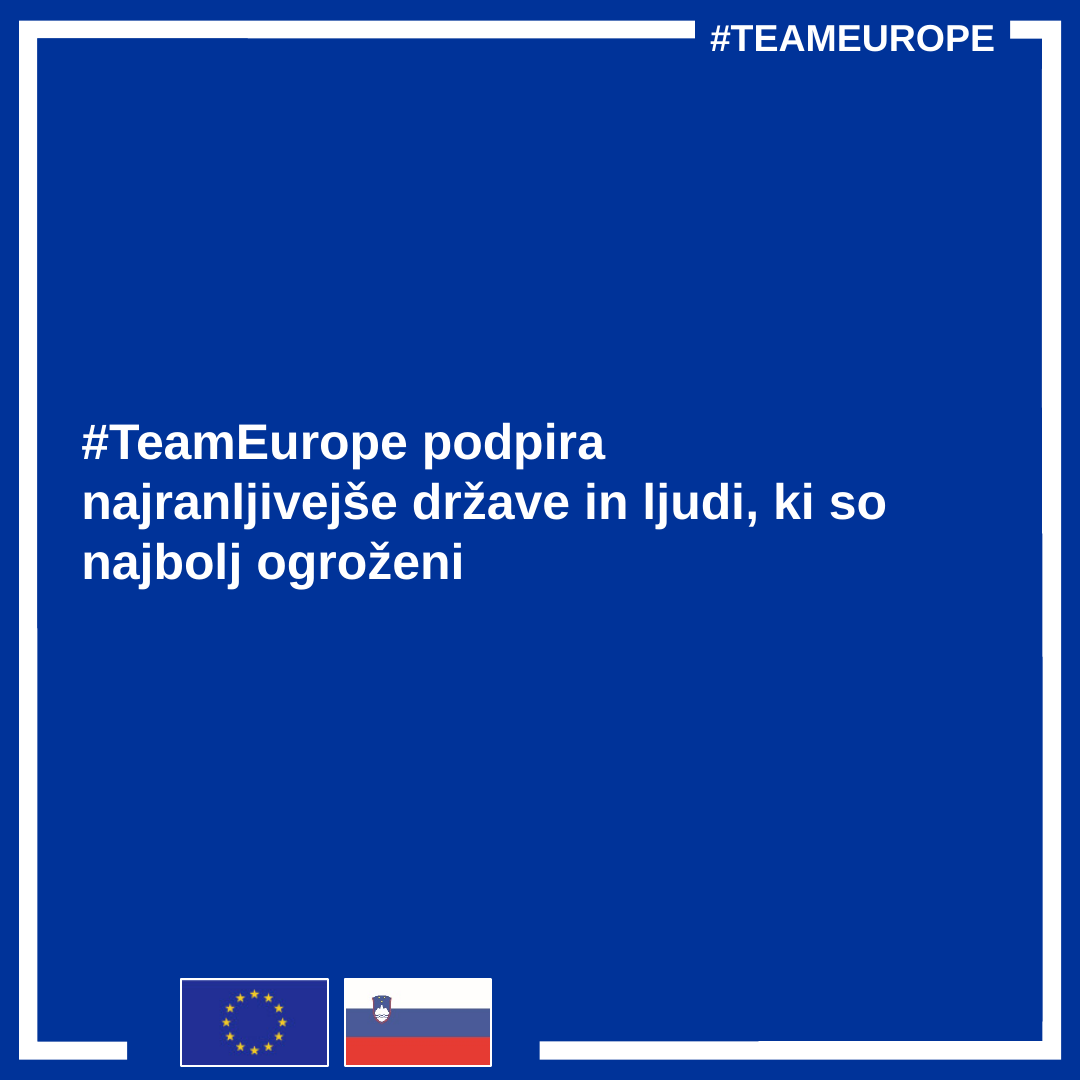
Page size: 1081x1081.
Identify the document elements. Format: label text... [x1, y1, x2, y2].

text_box #TeamEurope podpira najranljivejše države in ljudi, ki so najbolj ogroženi [66, 402, 939, 597]
picture [345, 980, 491, 1065]
picture [182, 980, 327, 1065]
